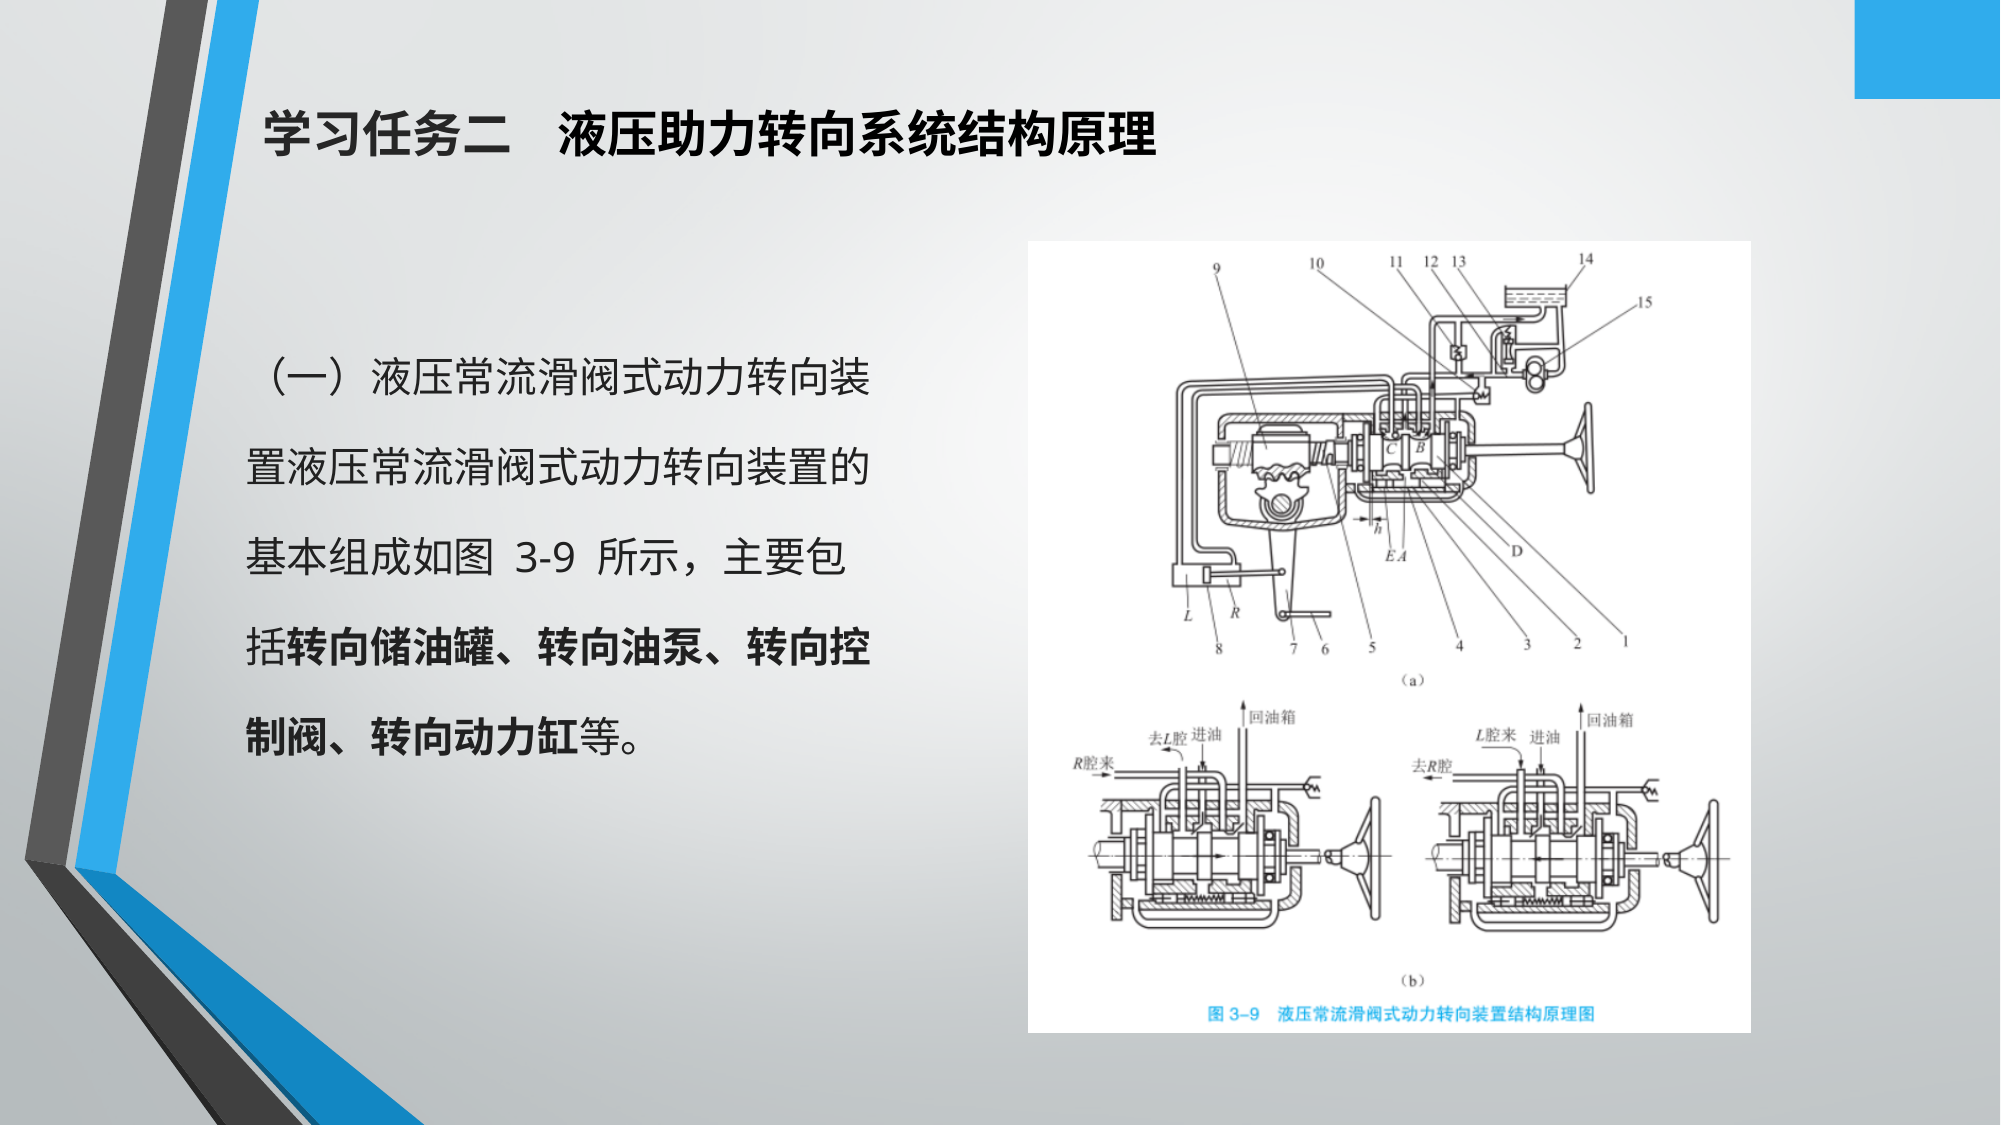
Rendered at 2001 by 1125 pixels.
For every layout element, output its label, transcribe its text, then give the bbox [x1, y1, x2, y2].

text_box 学习任务二 液压助力转向系统结构原理 [247, 82, 1959, 214]
picture [1028, 240, 1752, 1034]
text_box （一）液压常流滑阀式动力转向装置液压常流滑阀式动力转向装置的基本组成如图 3-9 所示，主要包括转向储油罐、转向油泵、转向控制阀、转向动力缸等。 [230, 302, 900, 865]
text_box [1853, 0, 2000, 100]
